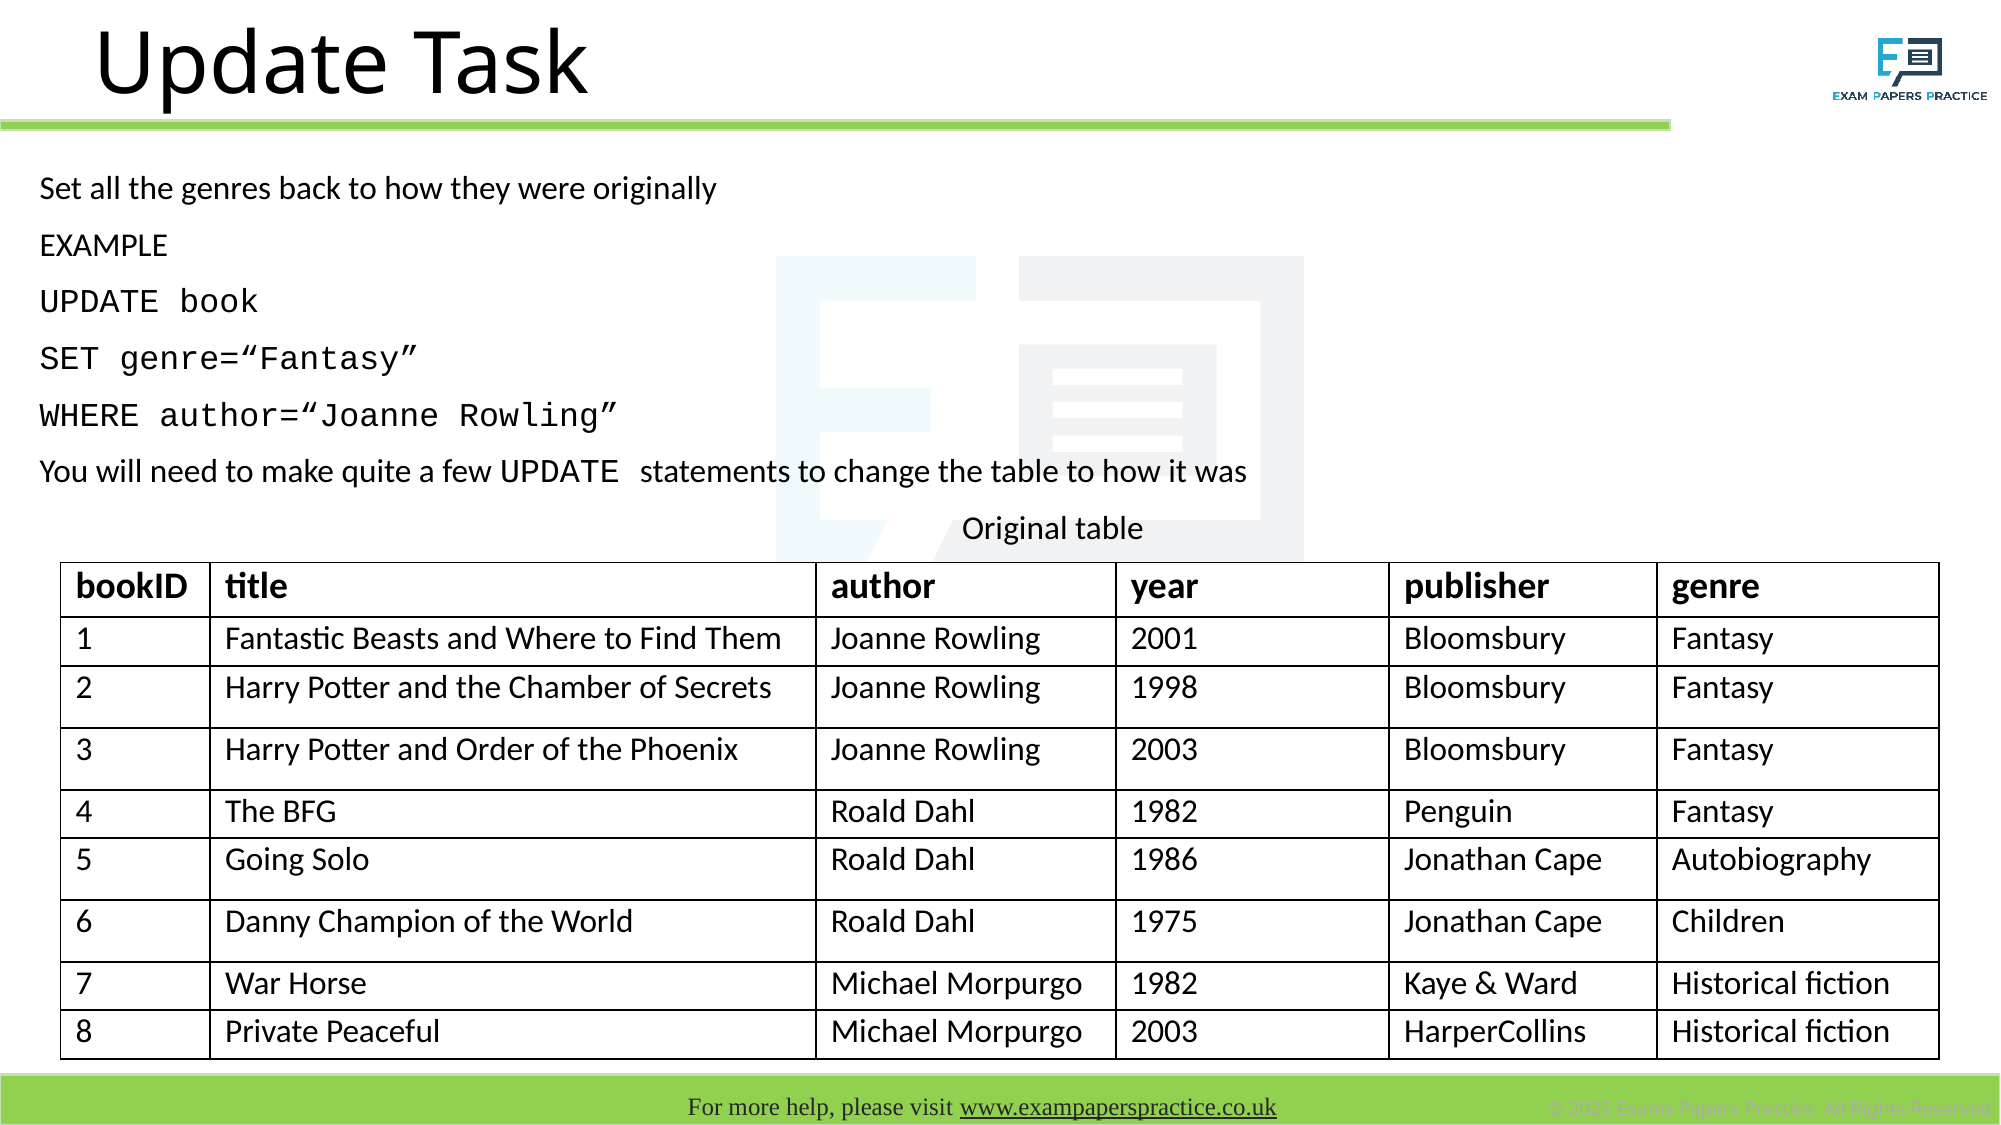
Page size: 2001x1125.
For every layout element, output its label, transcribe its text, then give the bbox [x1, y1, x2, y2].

table_cell Harry Potter and Order of the Phoenix [211, 729, 815, 789]
table_header author [817, 563, 1115, 616]
table_cell 1998 [1117, 667, 1388, 727]
table_cell Bloomsbury [1390, 618, 1656, 665]
table_cell 1986 [1117, 839, 1388, 899]
table_cell 2 [61, 667, 209, 727]
table_cell 7 [61, 963, 209, 1009]
table_cell Fantastic Beasts and Where to Find Them [211, 618, 815, 665]
table_cell 6 [61, 901, 209, 961]
table_header genre [1658, 563, 1938, 616]
table_cell 8 [61, 1011, 209, 1058]
table_cell Private Peaceful [211, 1011, 815, 1058]
table_cell HarperCollins [1390, 1011, 1656, 1058]
table_cell 2003 [1117, 729, 1388, 789]
table_cell Danny Champion of the World [211, 901, 815, 961]
table_cell Bloomsbury [1390, 667, 1656, 727]
table_cell Fantasy [1658, 618, 1938, 665]
table_cell Roald Dahl [817, 839, 1115, 899]
table_cell Fantasy [1658, 667, 1938, 727]
table_header year [1117, 563, 1388, 616]
table_cell Children [1658, 901, 1938, 961]
table_cell Harry Potter and the Chamber of Secrets [211, 667, 815, 727]
title Update Task [78, 11, 1978, 121]
table_cell Jonathan Cape [1390, 839, 1656, 899]
table_cell Michael Morpurgo [817, 1011, 1115, 1058]
table_header title [211, 563, 815, 616]
table_cell Historical fiction [1658, 1011, 1938, 1058]
table_cell Bloomsbury [1390, 729, 1656, 789]
table_cell 1982 [1117, 963, 1388, 1009]
table_cell 2003 [1117, 1011, 1388, 1058]
table_cell Fantasy [1658, 791, 1938, 837]
table_cell War Horse [211, 963, 815, 1009]
table_cell Michael Morpurgo [817, 963, 1115, 1009]
table_cell Historical fiction [1658, 963, 1938, 1009]
table_cell 4 [61, 791, 209, 837]
table_cell Autobiography [1658, 839, 1938, 899]
table_header publisher [1390, 563, 1656, 616]
table_cell 2001 [1117, 618, 1388, 665]
table_header bookID [61, 563, 209, 616]
table_cell Going Solo [211, 839, 815, 899]
table_cell Penguin [1390, 791, 1656, 837]
table_cell Jonathan Cape [1390, 901, 1656, 961]
table_cell Kaye & Ward [1390, 963, 1656, 1009]
table_cell Joanne Rowling [817, 667, 1115, 727]
table_cell Fantasy [1658, 729, 1938, 789]
table_cell 5 [61, 839, 209, 899]
table_cell The BFG [211, 791, 815, 837]
table_cell 3 [61, 729, 209, 789]
table_cell 1982 [1117, 791, 1388, 837]
list Set all the genres back to how they were originally EXAMPLE UPDATE book SET genre=“Fantasy” WHERE author=“Joanne Rowling” You will need to make quite a few UPDATE statements to change the table to how it was Original table [24, 163, 2000, 878]
table_cell Joanne Rowling [817, 618, 1115, 665]
table_cell 1 [61, 618, 209, 665]
table_cell Roald Dahl [817, 901, 1115, 961]
table_cell 1975 [1117, 901, 1388, 961]
table_cell Roald Dahl [817, 791, 1115, 837]
table_cell Joanne Rowling [817, 729, 1115, 789]
